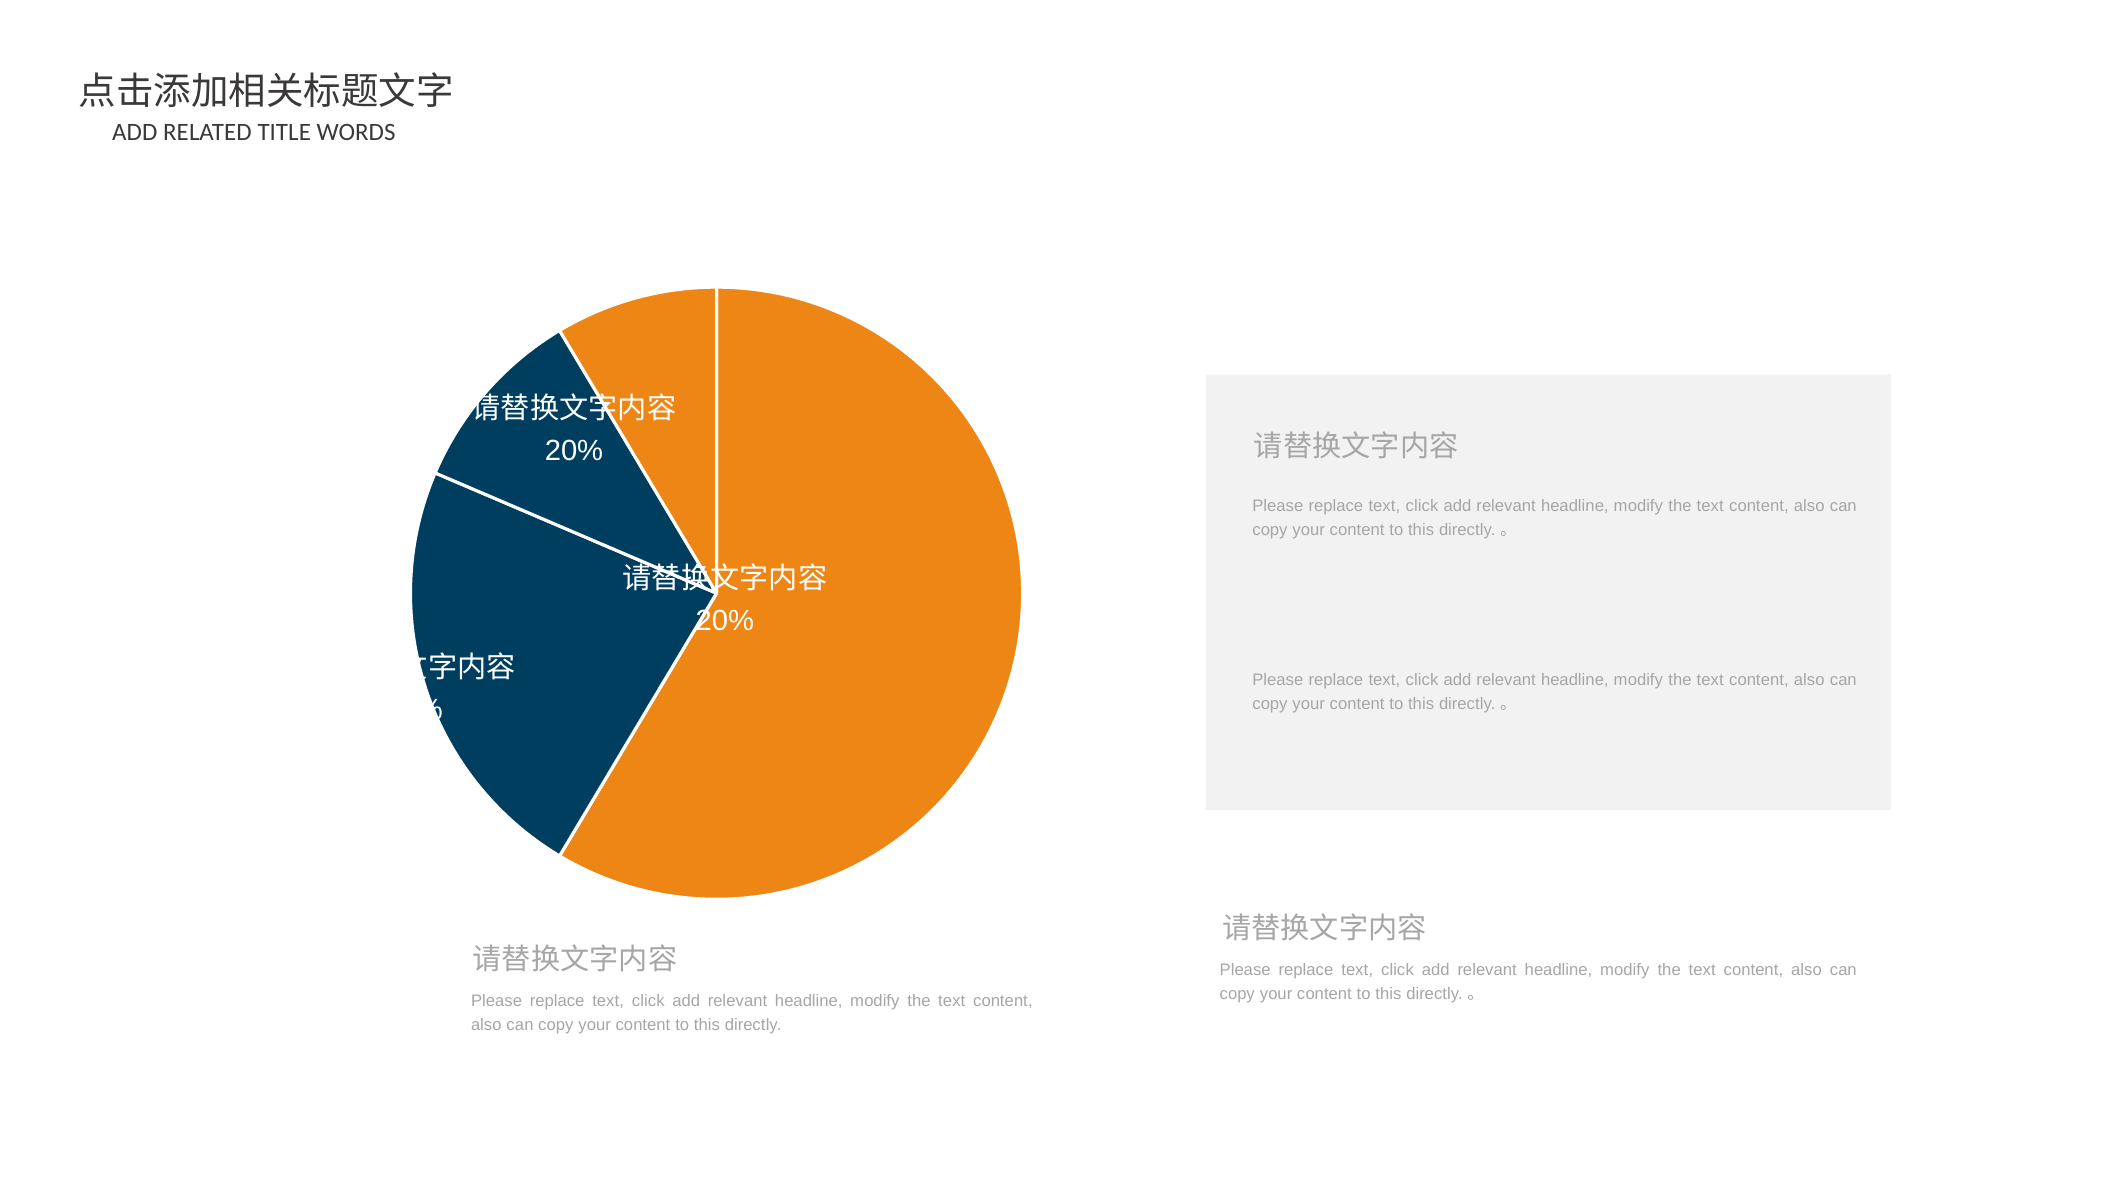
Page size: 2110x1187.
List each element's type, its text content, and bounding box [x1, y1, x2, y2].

text_box 请替换文字内容 [457, 926, 699, 978]
text_box 点击添加相关标题文字 [62, 59, 470, 121]
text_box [1205, 374, 1891, 810]
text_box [219, 274, 1214, 913]
text_box ADD RELATED TITLE WORDS [96, 107, 413, 154]
text_box Please replace text, click add relevant headline, modify the text content, also can copy your content to this directly. [456, 978, 1049, 1042]
text_box Please replace text, click add relevant headline, modify the text content, also can copy your content to this directly.。 [1204, 947, 1873, 1011]
text_box 请替换文字内容 [1207, 895, 1449, 947]
